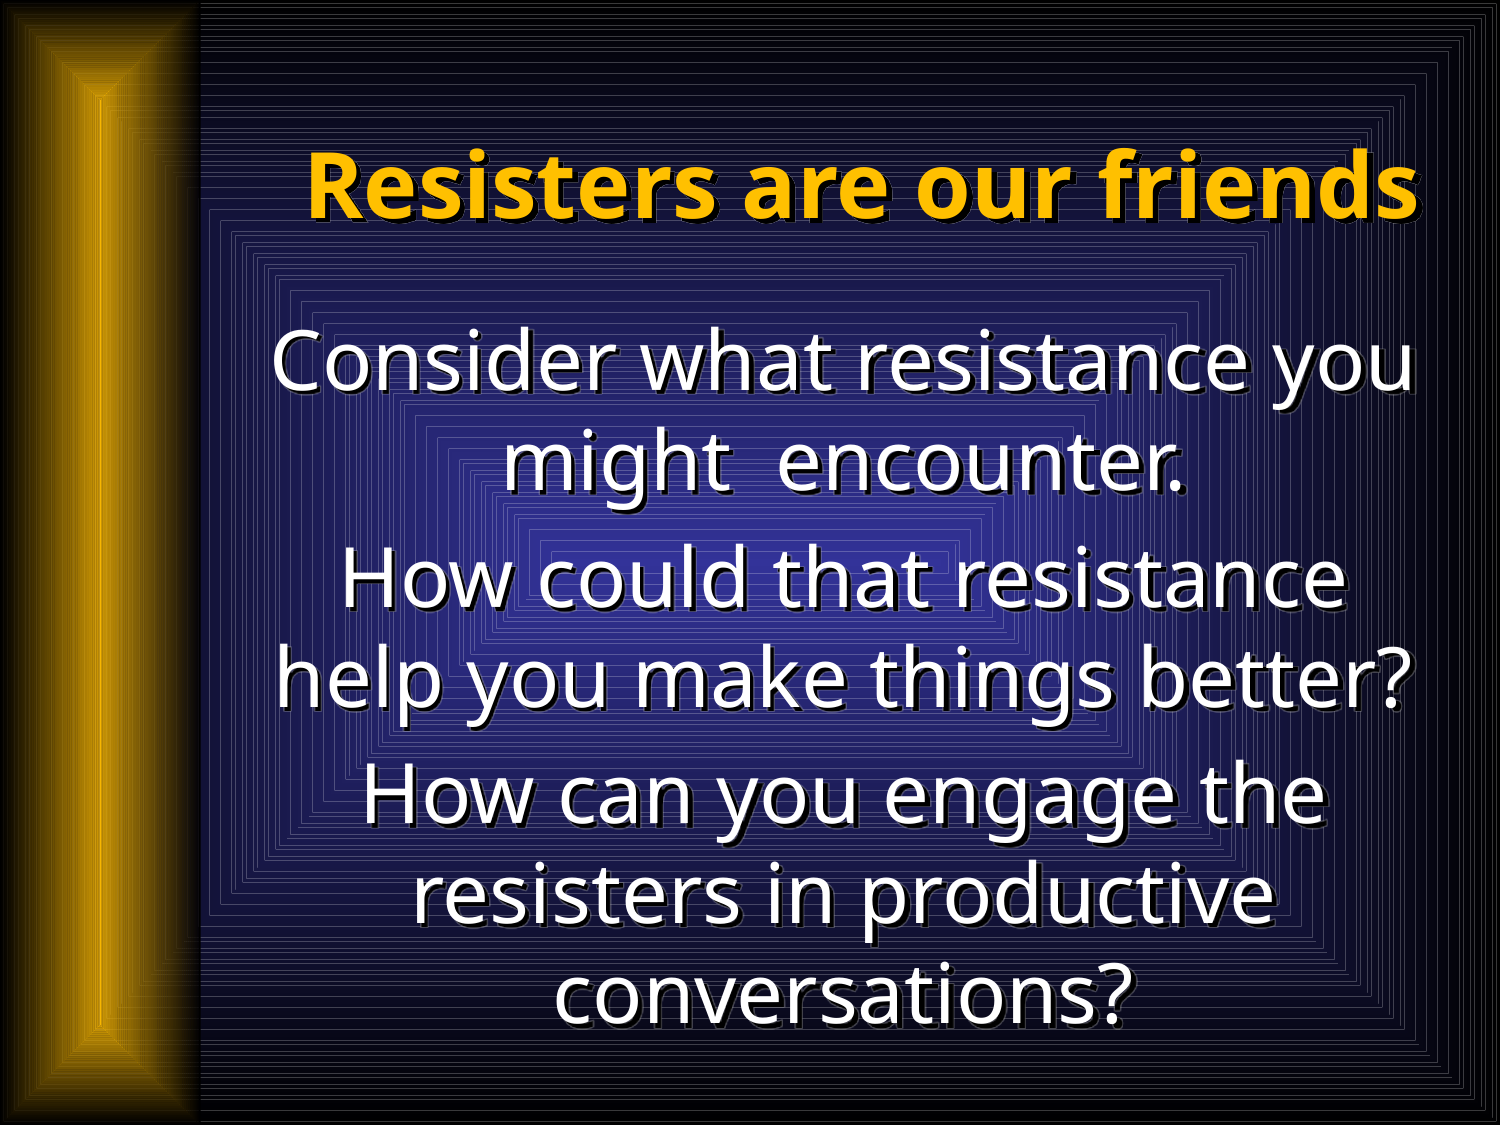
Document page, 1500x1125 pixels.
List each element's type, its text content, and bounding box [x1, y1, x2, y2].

title Resisters are our friends [112, 87, 1500, 276]
list Consider what resistance you might encounter. How could that resistance help you make things better? How can you engage the resisters in productive conversations? [237, 299, 1451, 662]
text_box [187, 662, 1463, 1125]
